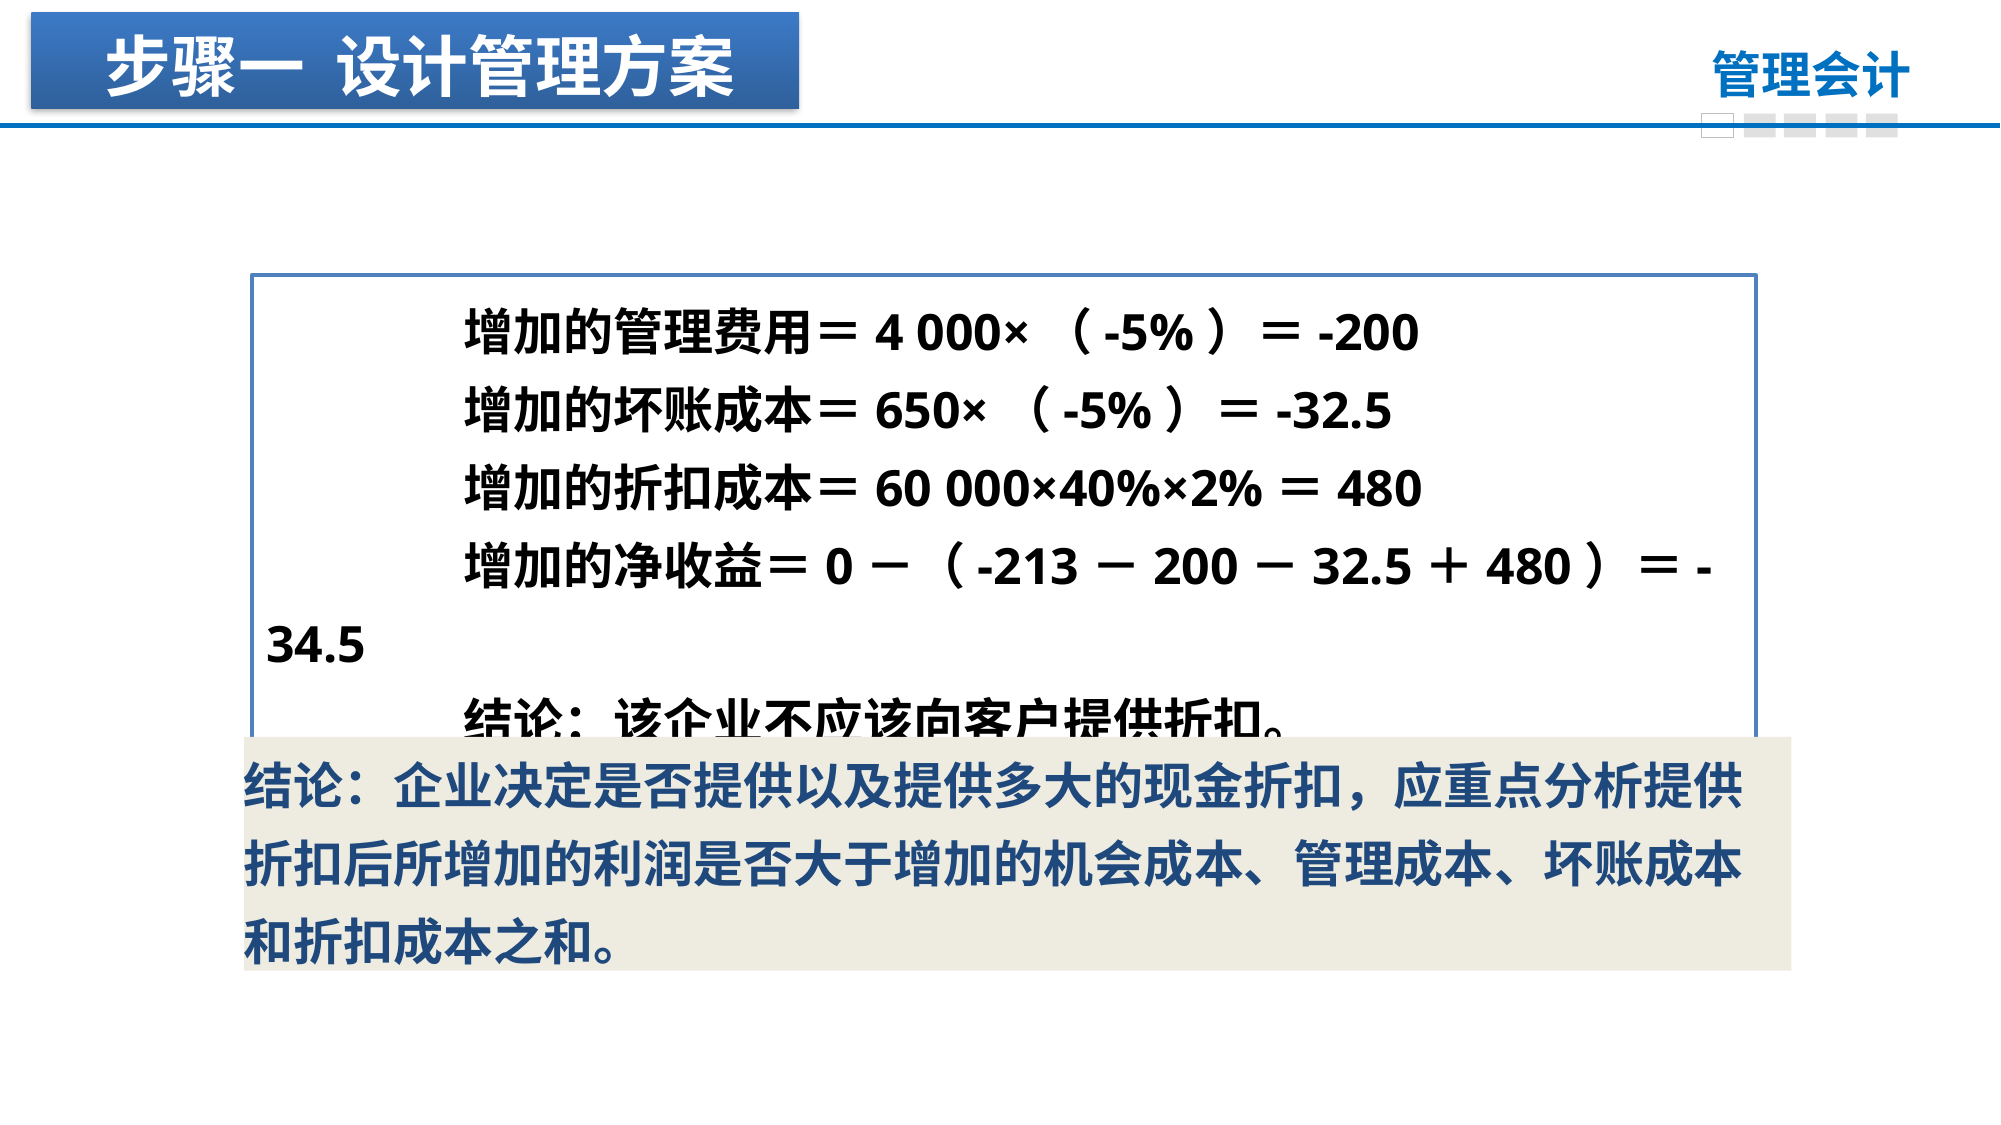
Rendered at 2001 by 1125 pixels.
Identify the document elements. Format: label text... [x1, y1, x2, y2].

text_box 结论：企业决定是否提供以及提供多大的现金折扣，应重点分析提供折扣后所增加的利润是否大于增加的机会成本、管理成本、坏账成本和折扣成本之和。 [244, 736, 1792, 971]
text_box 增加的管理费用＝4 000×（-5%）＝-200 增加的坏账成本＝650×（-5%）＝-32.5 增加的折扣成本＝60 000×40%×2%＝480 增加的净收益＝0－（-213－200－32.5＋480）＝-34.5 结论：该企业不应该向客户提供折扣。 [250, 273, 1758, 736]
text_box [31, 12, 800, 114]
